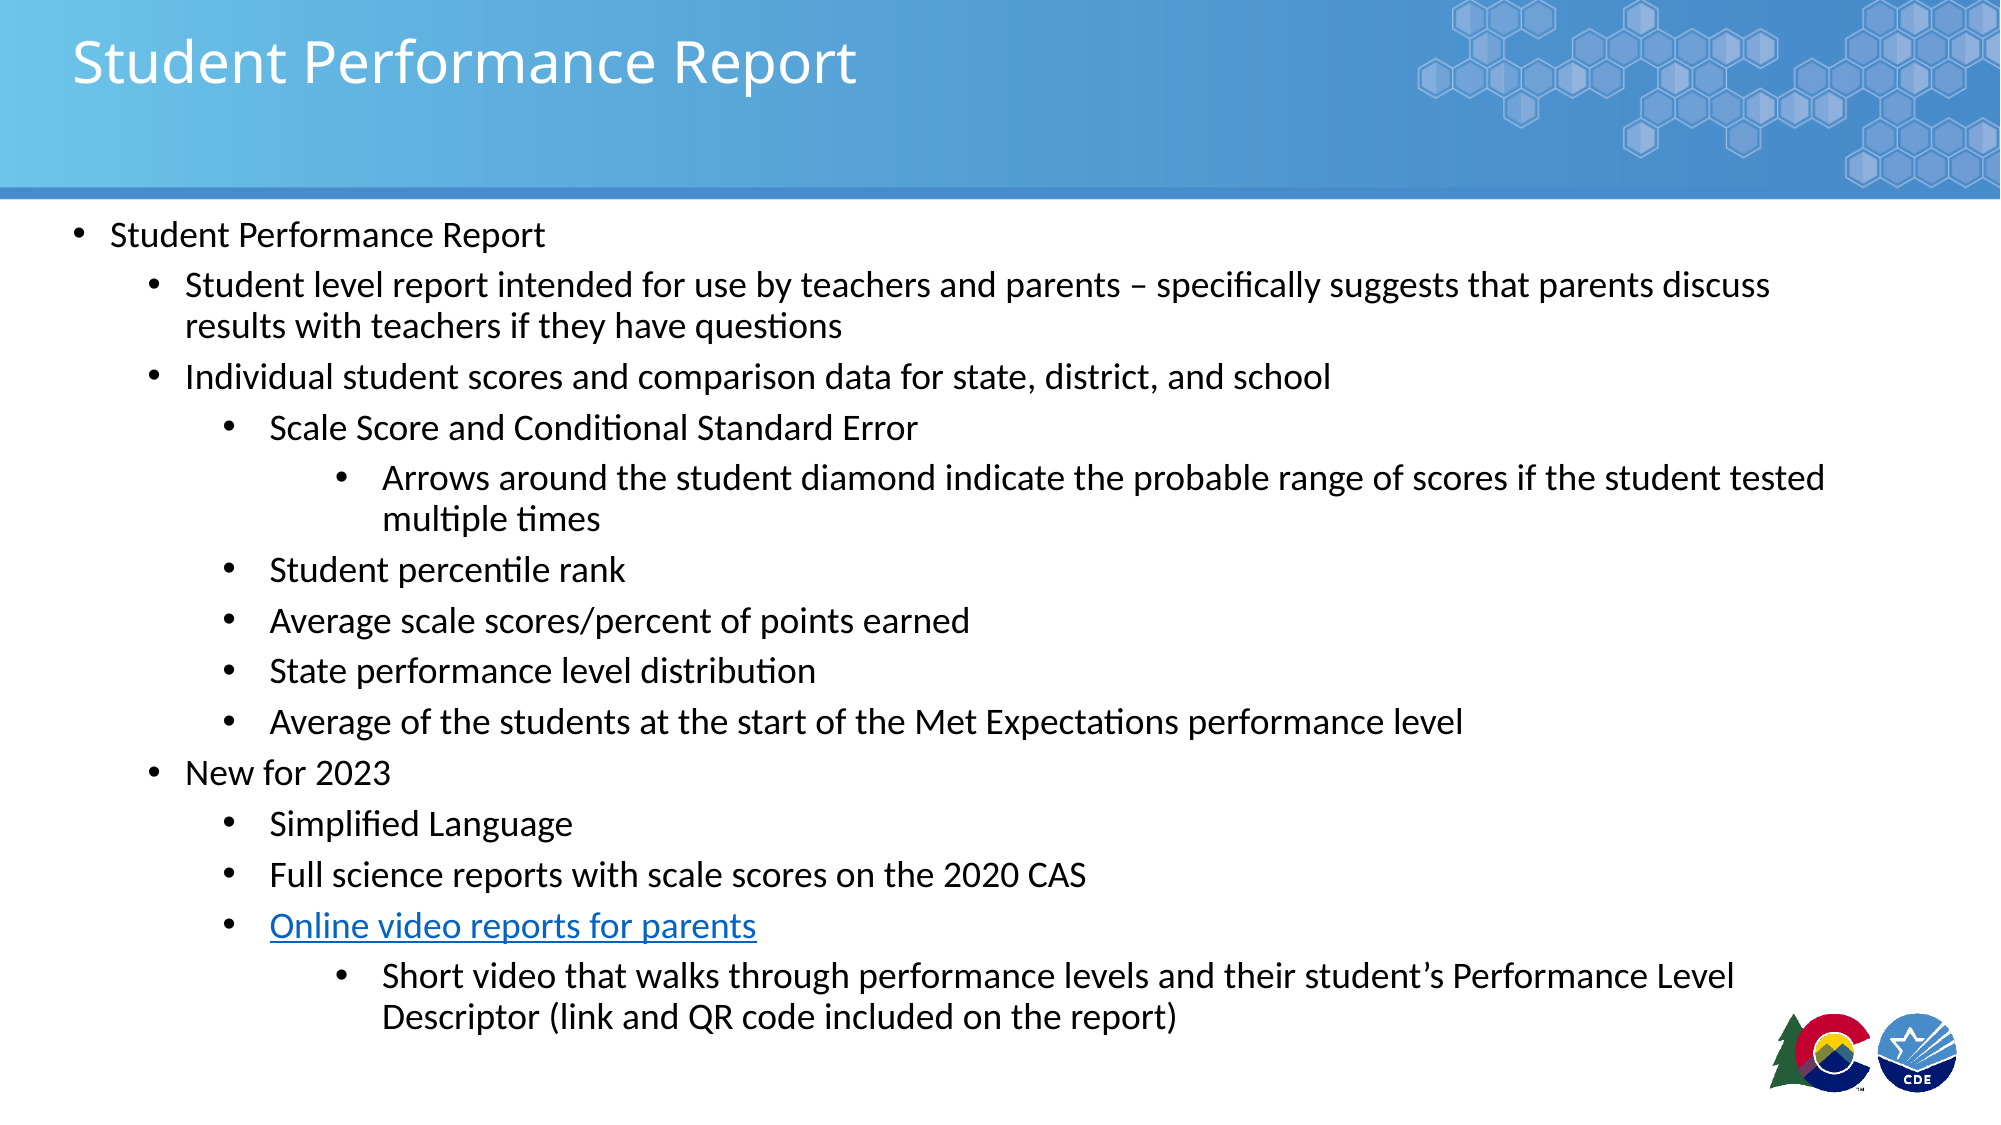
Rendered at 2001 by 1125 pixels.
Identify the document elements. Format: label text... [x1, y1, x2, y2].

picture [1768, 1012, 1957, 1093]
picture [0, 0, 2000, 200]
list Student Performance Report Student level report intended for use by teachers and parents – specifically suggests that parents discuss results with teachers if they have questions Individual student scores and comparison data for state, district, and school Scale Score and Conditional Standard Error Arrows around the student diamond indicate the probable range of scores if the student tested multiple times Student percentile rank Average scale scores/percent of points earned State performance level distribution Average of the students at the start of the Met Expectations performance level New for 2023 Simplified Language Full science reports with scale scores on the 2020 CAS Online video reports for parents Short video that walks through performance levels and their student’s Performance Level Descriptor (link and QR code included on the report) [72, 214, 1863, 929]
title Student Performance Report [72, 33, 1396, 182]
